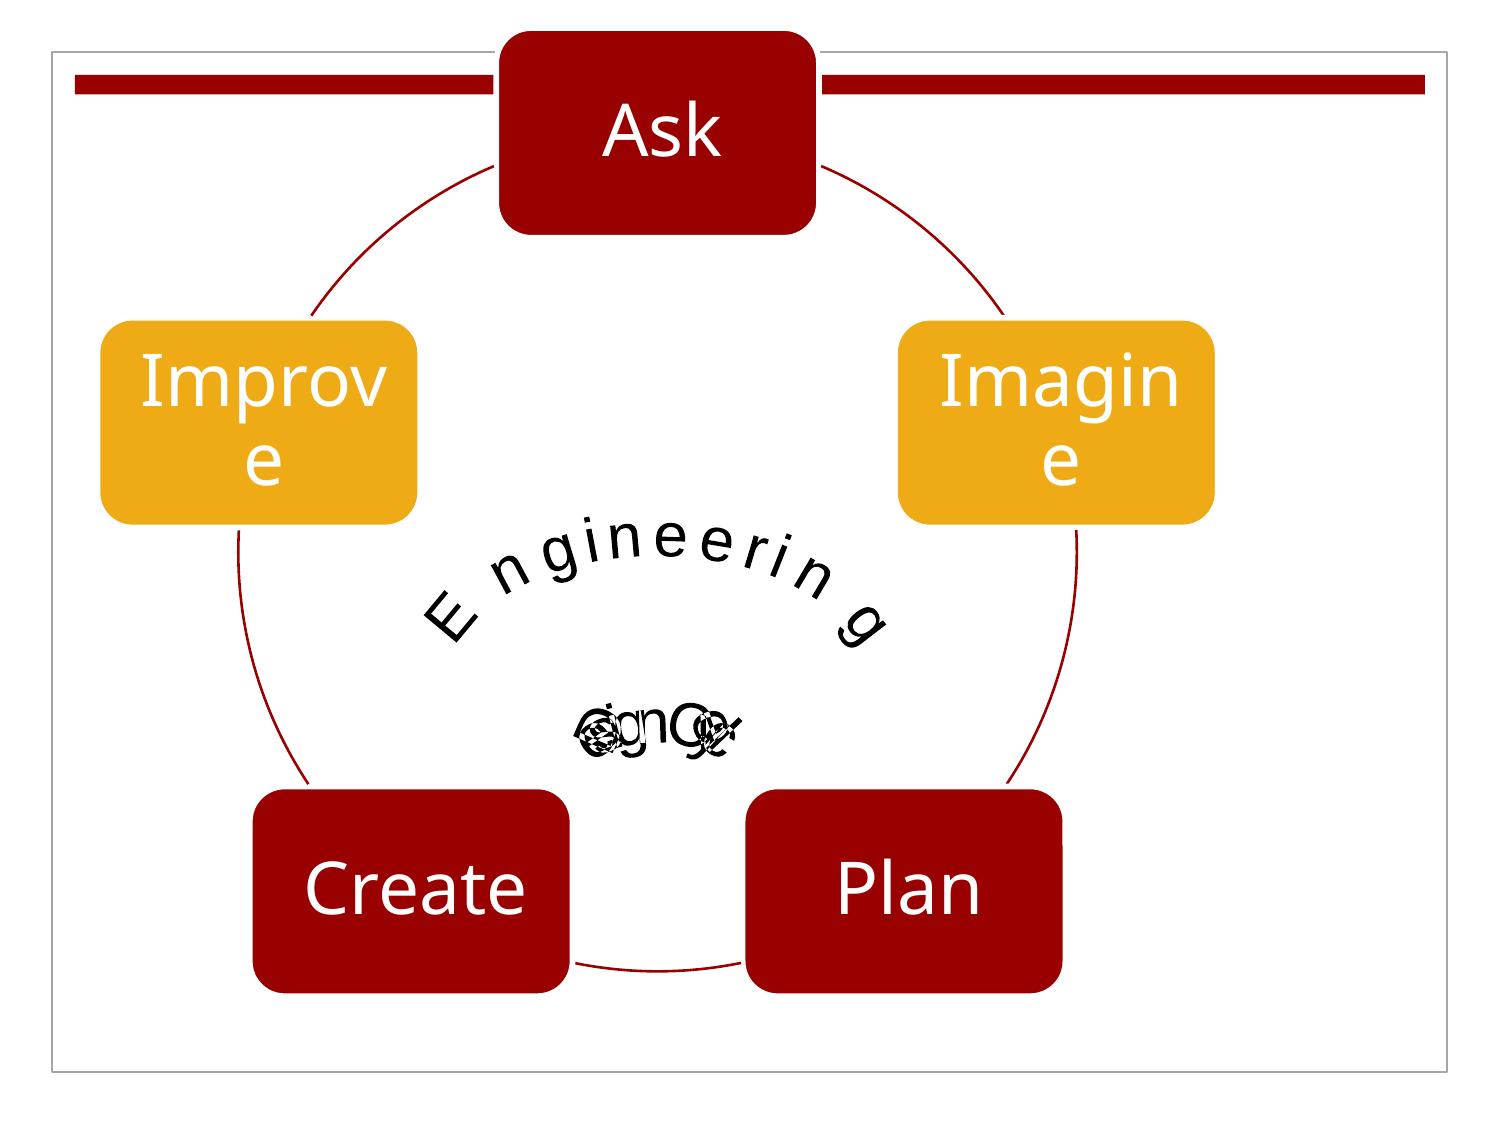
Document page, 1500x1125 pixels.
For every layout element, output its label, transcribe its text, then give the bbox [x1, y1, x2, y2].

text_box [73, 26, 1242, 1012]
text_box Colleton County Middle School Engineering Design Cycle [87, 1062, 1413, 1106]
